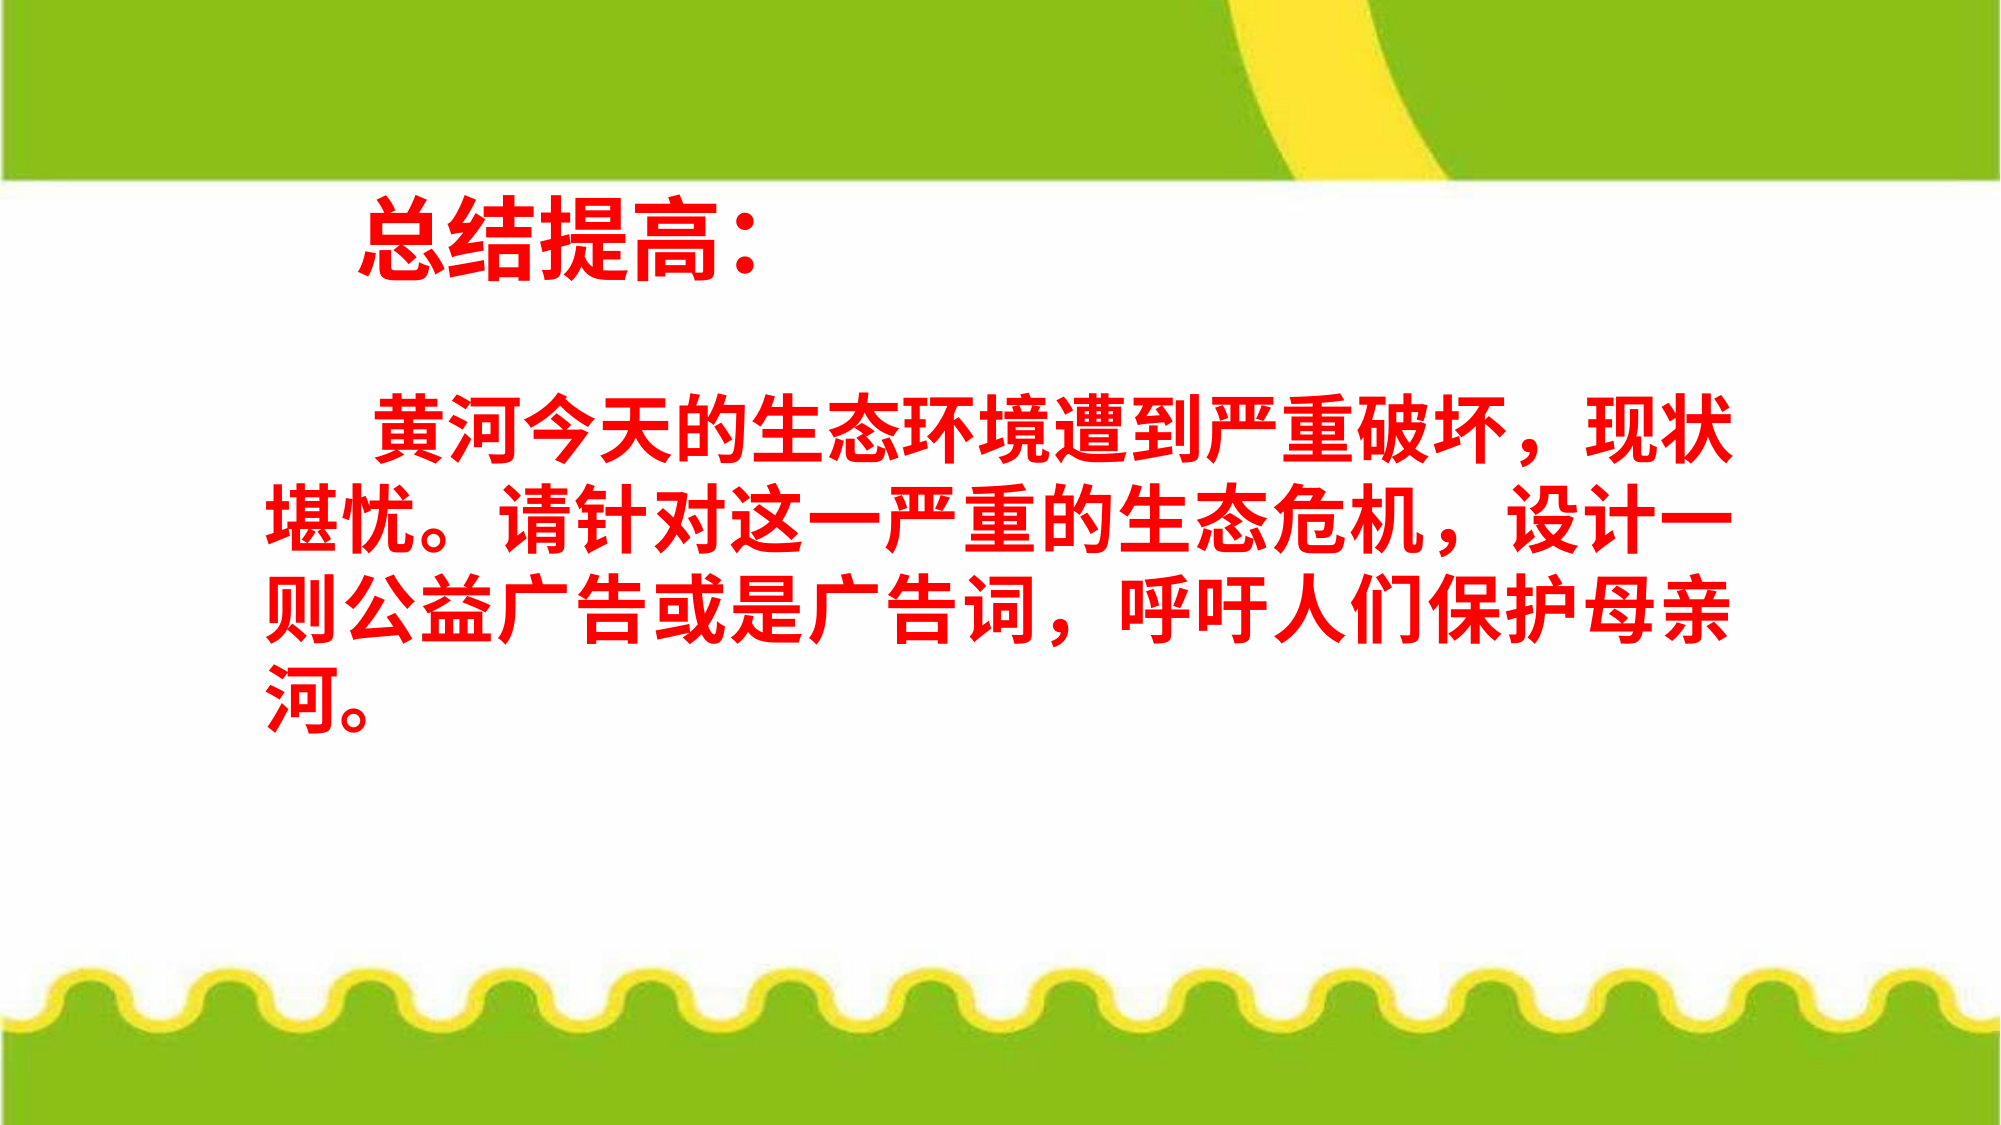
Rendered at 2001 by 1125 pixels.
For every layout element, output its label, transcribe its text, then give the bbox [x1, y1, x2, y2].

text_box 总结提高： [340, 174, 829, 300]
picture [0, 0, 2001, 1125]
text_box 黄河今天的生态环境遭到严重破坏，现状堪忧。请针对这一严重的生态危机，设计一则公益广告或是广告词，呼吁人们保护母亲河。 [249, 374, 1750, 840]
